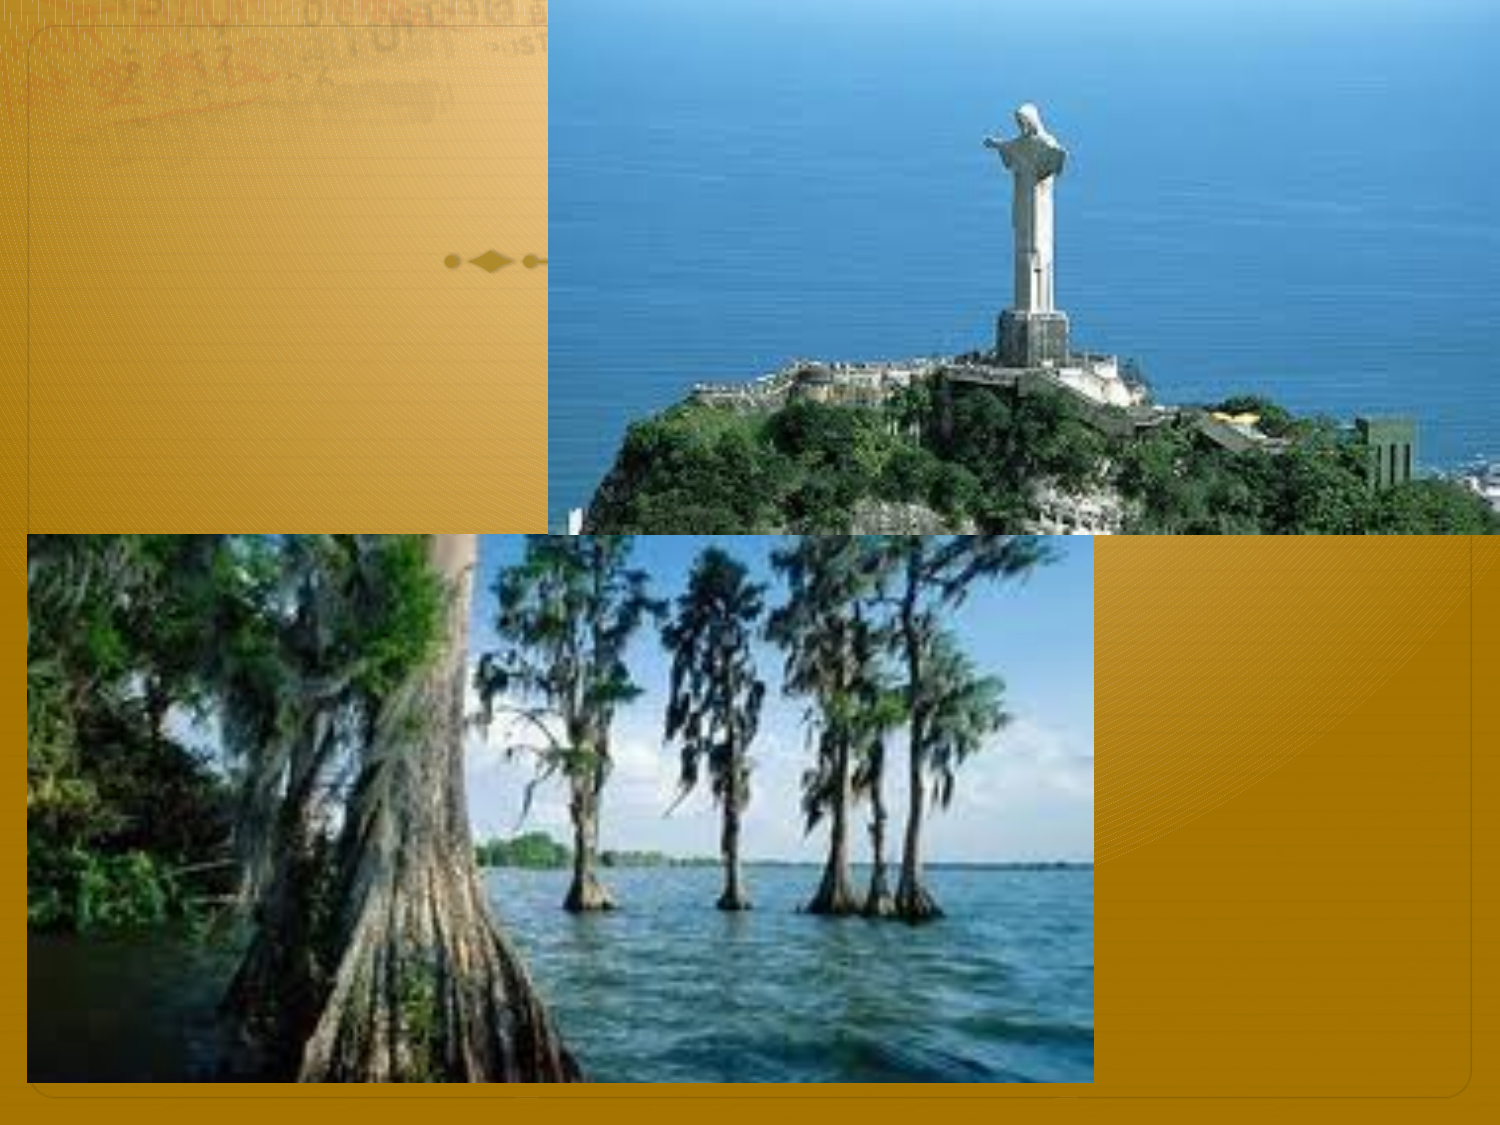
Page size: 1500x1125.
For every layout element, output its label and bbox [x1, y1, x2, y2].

picture [0, 0, 1500, 1125]
list [26, 534, 1095, 1084]
